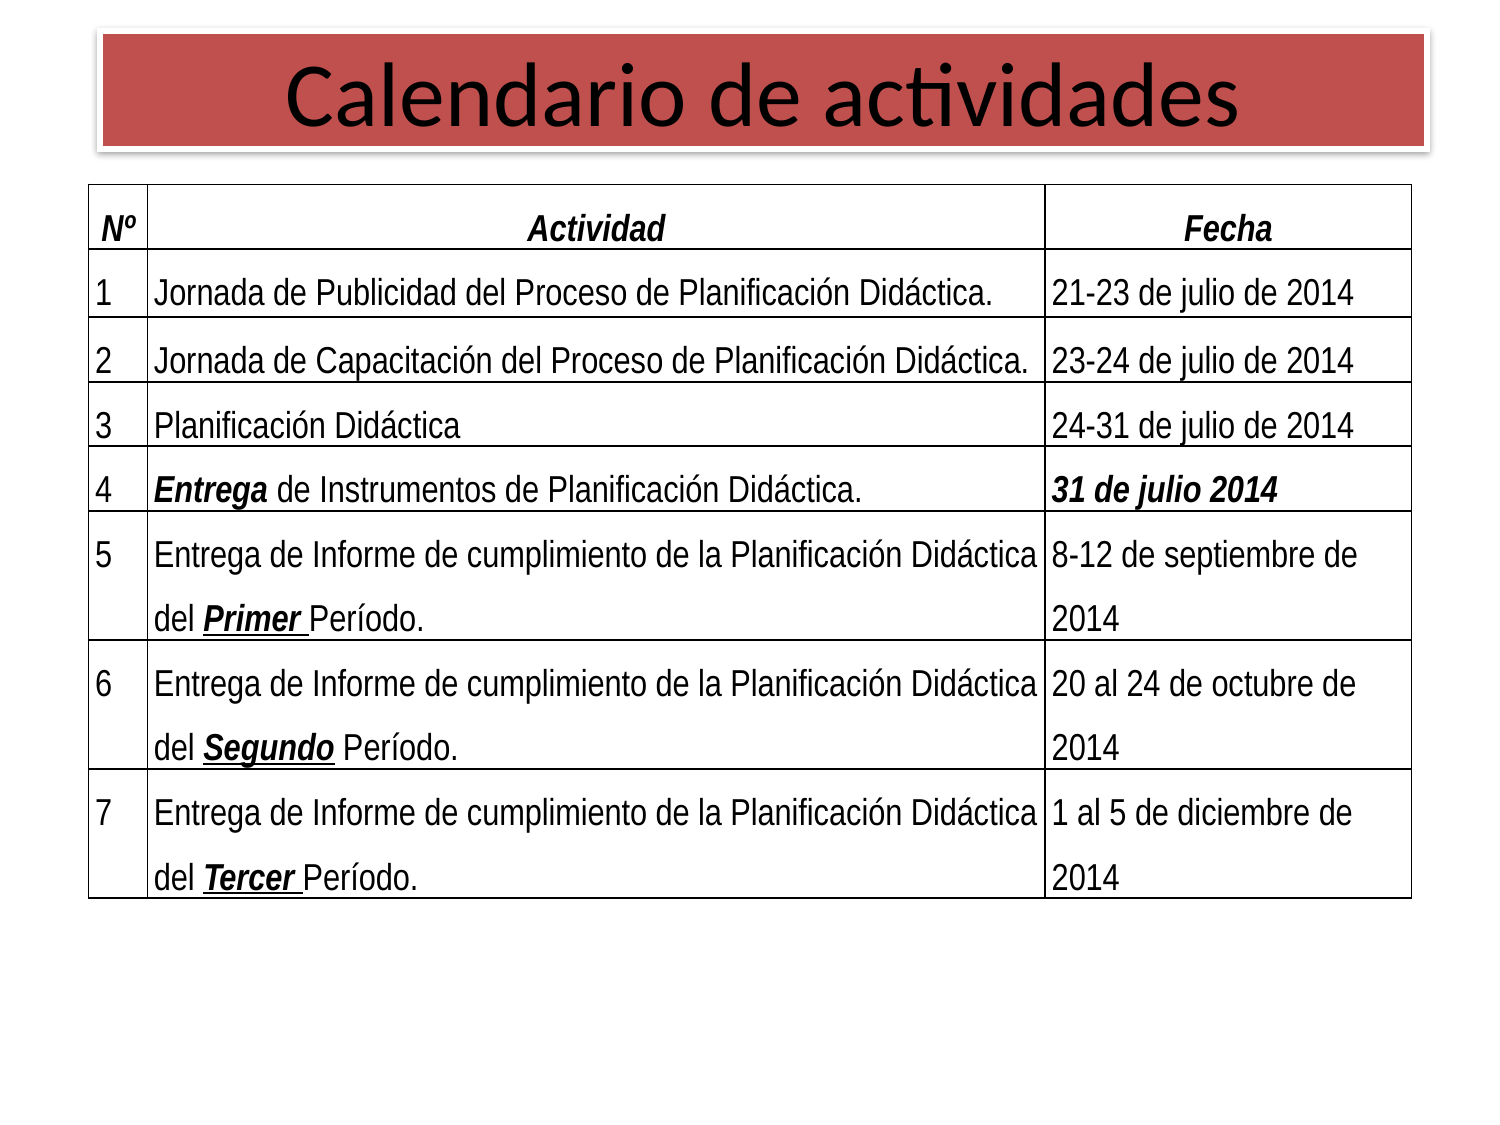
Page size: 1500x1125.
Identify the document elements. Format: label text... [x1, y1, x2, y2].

table_cell 6 [89, 641, 147, 768]
table_header Actividad [148, 185, 1044, 248]
table_cell 23-24 de julio de 2014 [1046, 318, 1411, 381]
table_cell 1 al 5 de diciembre de 2014 [1046, 770, 1411, 897]
table_cell 2 [89, 318, 147, 381]
table_cell Entrega de Instrumentos de Planificación Didáctica. [148, 447, 1044, 510]
table_cell 31 de julio 2014 [1046, 447, 1411, 510]
table_cell Entrega de Informe de cumplimiento de la Planificación Didáctica del Segundo Período. [148, 641, 1044, 768]
table_cell Jornada de Capacitación del Proceso de Planificación Didáctica. [148, 318, 1044, 381]
table_cell Entrega de Informe de cumplimiento de la Planificación Didáctica del Primer Período. [148, 512, 1044, 639]
table_cell 1 [89, 250, 147, 316]
table_cell 5 [89, 512, 147, 639]
table_cell 7 [89, 770, 147, 897]
table_cell Jornada de Publicidad del Proceso de Planificación Didáctica. [148, 250, 1044, 316]
table_cell 20 al 24 de octubre de 2014 [1046, 641, 1411, 768]
table_header Fecha [1046, 185, 1411, 248]
table_cell 8-12 de septiembre de 2014 [1046, 512, 1411, 639]
table_cell 4 [89, 447, 147, 510]
title Calendario de actividades [97, 28, 1430, 152]
table_header Nº [89, 185, 147, 248]
table_cell Planificación Didáctica [148, 383, 1044, 445]
table_cell 24-31 de julio de 2014 [1046, 383, 1411, 445]
table_cell 3 [89, 383, 147, 445]
table_cell Entrega de Informe de cumplimiento de la Planificación Didáctica del Tercer Período. [148, 770, 1044, 897]
table_cell 21-23 de julio de 2014 [1046, 250, 1411, 316]
